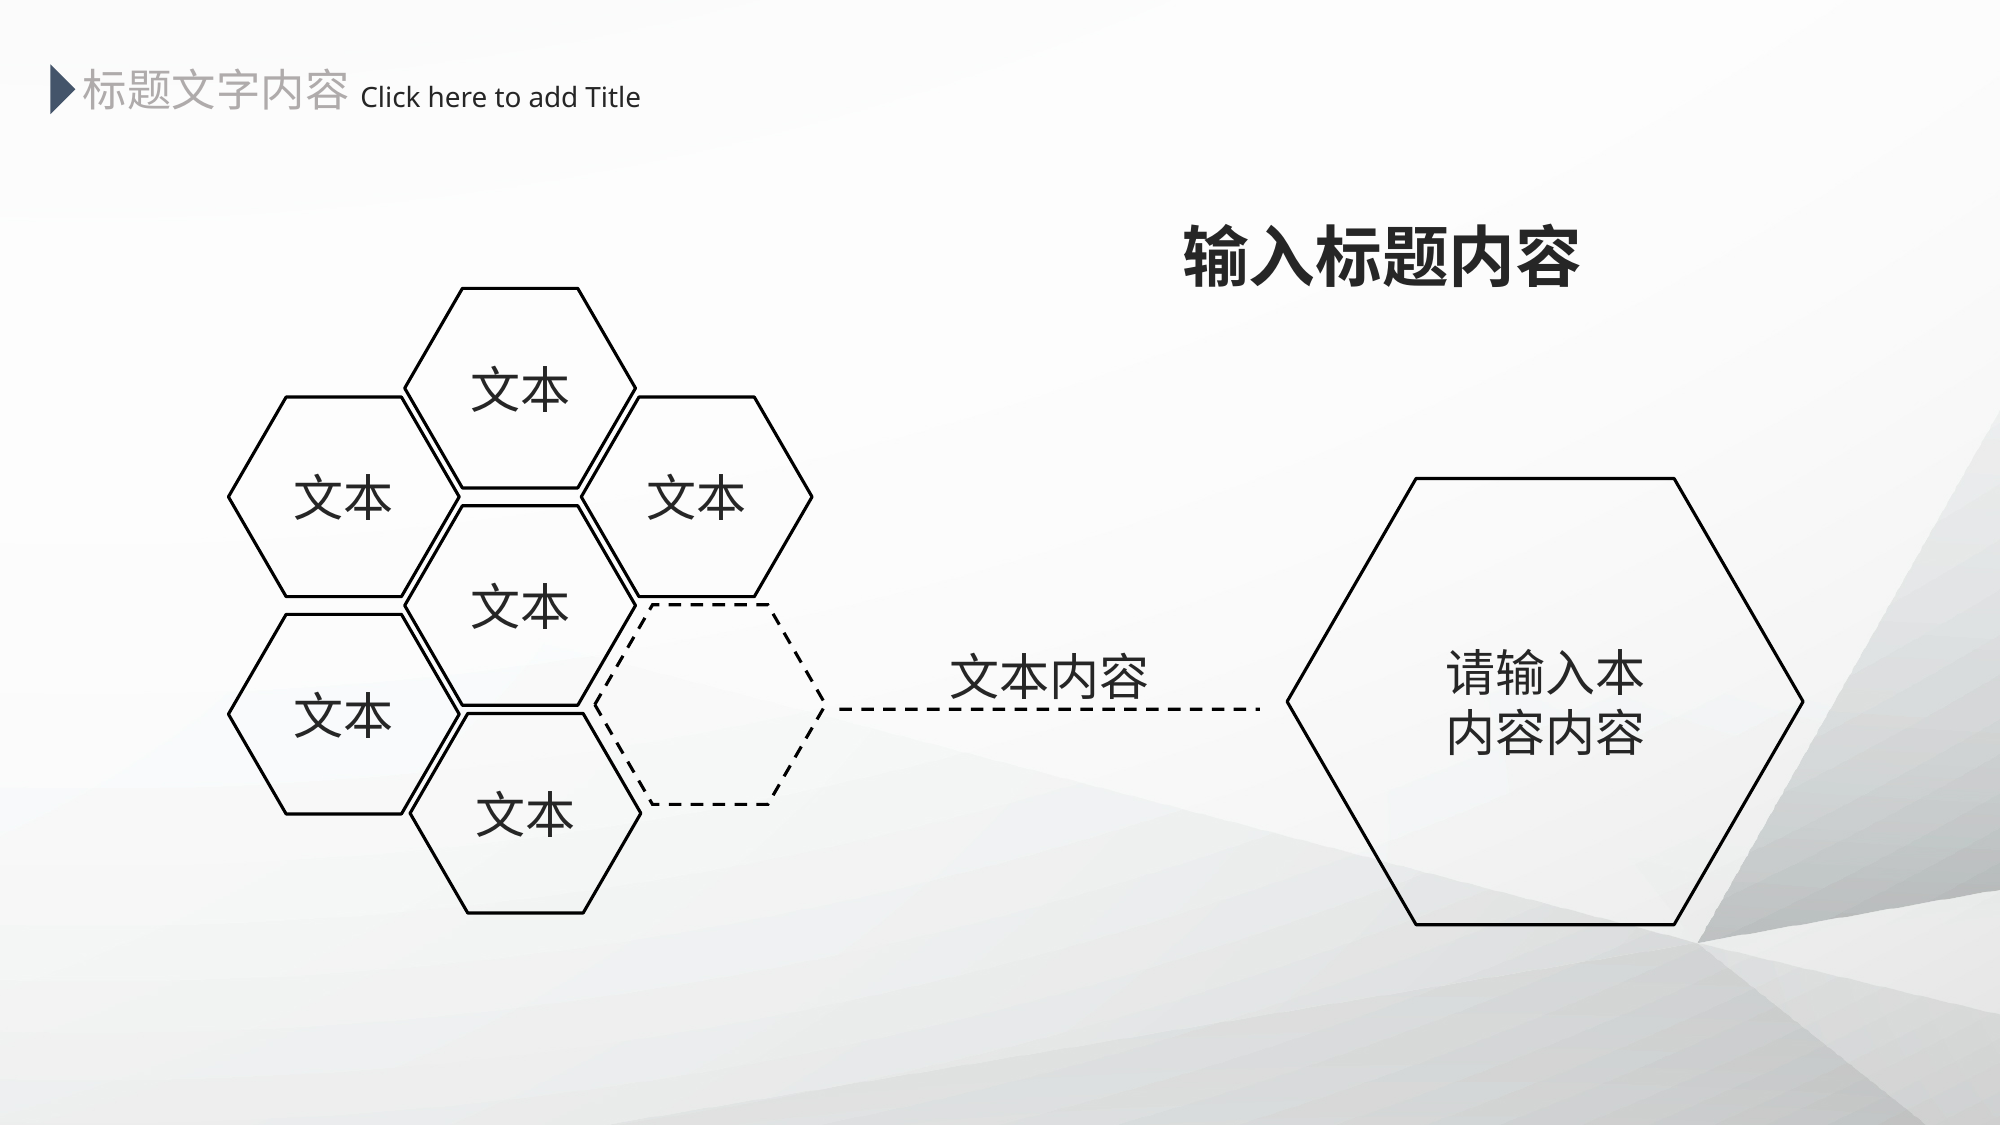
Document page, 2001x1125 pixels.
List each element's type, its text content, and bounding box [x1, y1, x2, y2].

text_box 文本 [228, 614, 460, 814]
text_box 文本 [581, 397, 813, 597]
text_box 请输入本 内容内容 [1287, 478, 1804, 925]
picture [0, 0, 2000, 1125]
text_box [50, 54, 652, 124]
text_box [594, 604, 826, 805]
text_box 文本 [404, 288, 636, 488]
text_box 文本 [228, 397, 460, 597]
text_box 文本 [410, 713, 641, 914]
text_box 文本内容 [866, 641, 1233, 709]
text_box 输入标题内容 [988, 166, 1776, 343]
text_box 文本 [404, 505, 636, 706]
